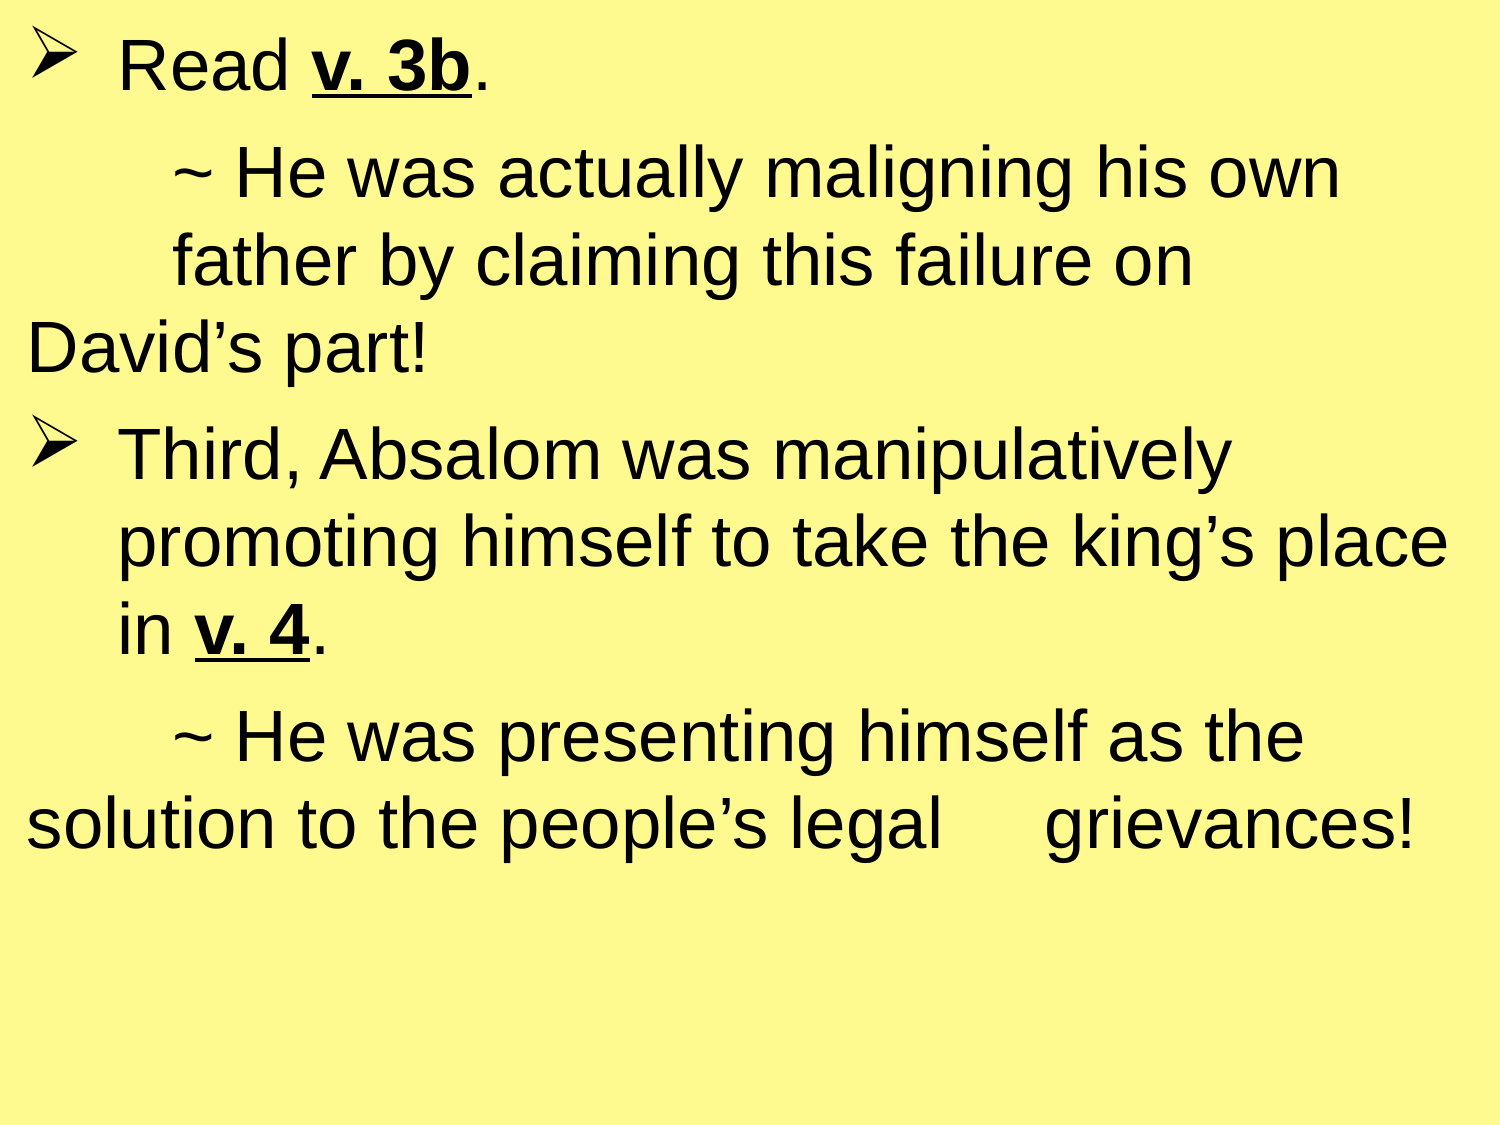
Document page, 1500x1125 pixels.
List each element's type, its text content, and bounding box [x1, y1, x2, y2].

subtitle Read v. 3b. ~ He was actually maligning his own father by claiming this failure on David’s part! Third, Absalom was manipulatively promoting himself to take the king’s place in v. 4. ~ He was presenting himself as the solution to the people’s legal grievances! [11, 10, 1484, 1115]
